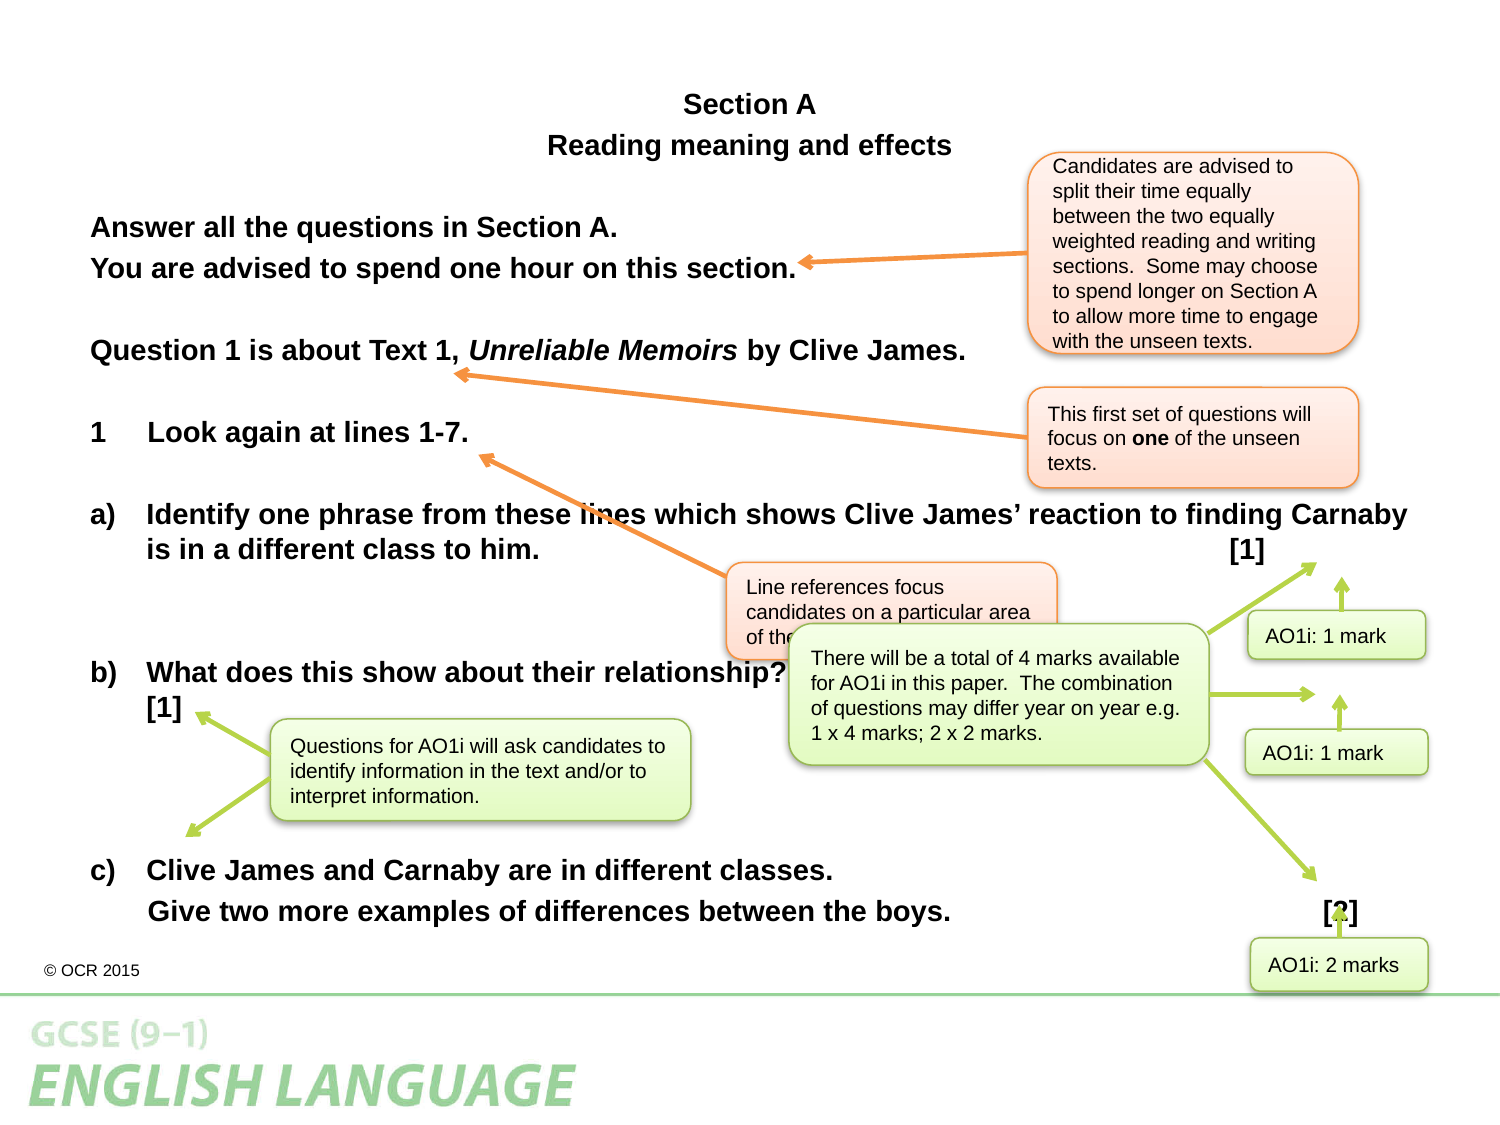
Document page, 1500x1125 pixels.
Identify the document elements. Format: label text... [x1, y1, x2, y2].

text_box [1207, 562, 1318, 634]
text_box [796, 252, 1029, 263]
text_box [477, 454, 727, 577]
text_box Candidates are advised to split their time equally between the two equally weighted reading and writing sections. Some may choose to spend longer on Section A to allow more time to engage with the unseen texts. [1027, 151, 1360, 355]
text_box There will be a total of 4 marks available for AO1i in this paper. The combination of questions may differ year on year e.g. 1 x 4 marks; 2 x 2 marks. [788, 622, 1210, 766]
text_box AO1i: 1 mark [1244, 728, 1429, 776]
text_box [453, 373, 1029, 438]
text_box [184, 777, 271, 838]
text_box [1204, 759, 1318, 882]
text_box Line references focus candidates on a particular area of the text. [725, 561, 1058, 661]
list Section A Reading meaning and effects Answer all the questions in Section A. You are advised to spend one hour on this section. Question 1 is about Text 1, Unreliable Memoirs by Clive James. 1 Look again at lines 1-7. Identify one phrase from these lines which shows Clive James’ reaction to finding Carnaby is in a different class to him. [1] What does this show about their relationship? [1] Clive James and Carnaby are in different classes. Give two more examples of differences between the boys. [2] [75, 78, 1425, 1005]
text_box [194, 711, 271, 756]
text_box This first set of questions will focus on one of the unseen texts. [1027, 386, 1360, 489]
picture [0, 993, 1500, 1125]
text_box AO1i: 2 marks [1249, 936, 1429, 992]
text_box Questions for AO1i will ask candidates to identify information in the text and/or to interpret information. [269, 718, 692, 822]
text_box AO1i: 1 mark [1247, 609, 1427, 660]
